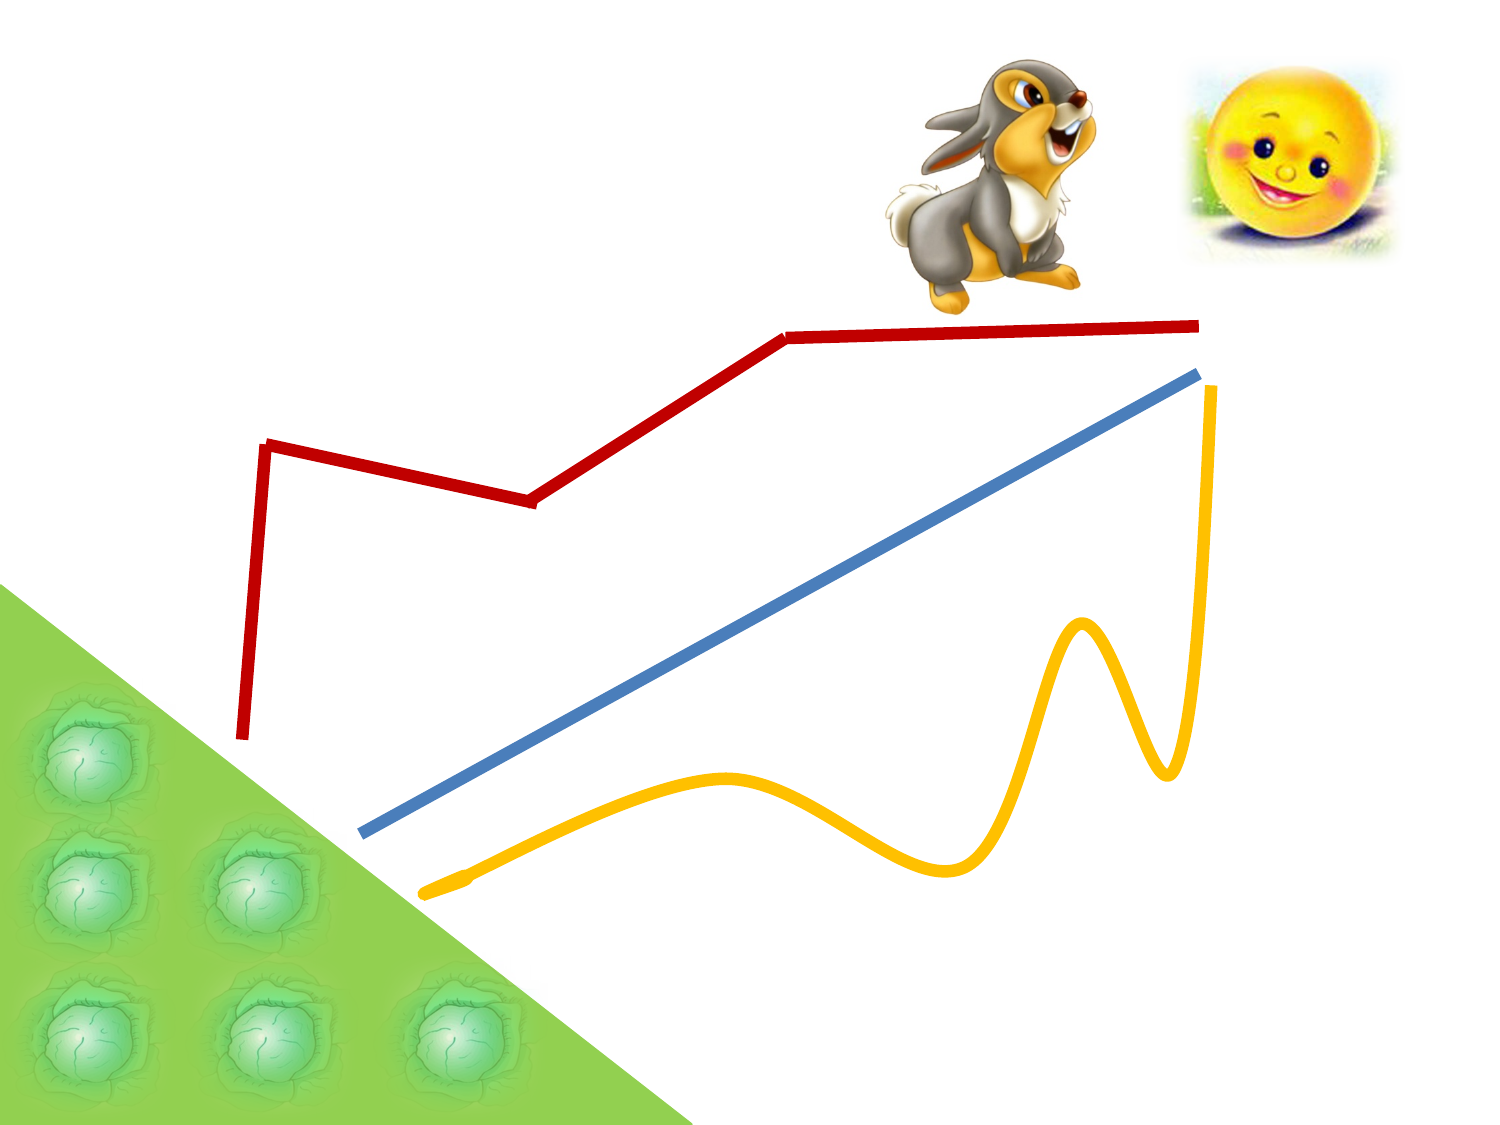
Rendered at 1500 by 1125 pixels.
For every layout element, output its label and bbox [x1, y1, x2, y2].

text_box [1204, 385, 1212, 550]
text_box [266, 444, 538, 504]
text_box [421, 843, 536, 896]
picture [0, 668, 361, 1125]
text_box [359, 373, 1200, 835]
text_box [182, 725, 274, 797]
text_box [553, 1015, 693, 1125]
list [1174, 54, 1406, 269]
text_box [870, 843, 991, 873]
picture [879, 54, 1105, 322]
text_box [525, 337, 786, 504]
text_box [241, 444, 266, 740]
text_box [353, 858, 465, 954]
picture [371, 947, 550, 1125]
text_box [785, 325, 1200, 339]
text_box [0, 584, 108, 667]
